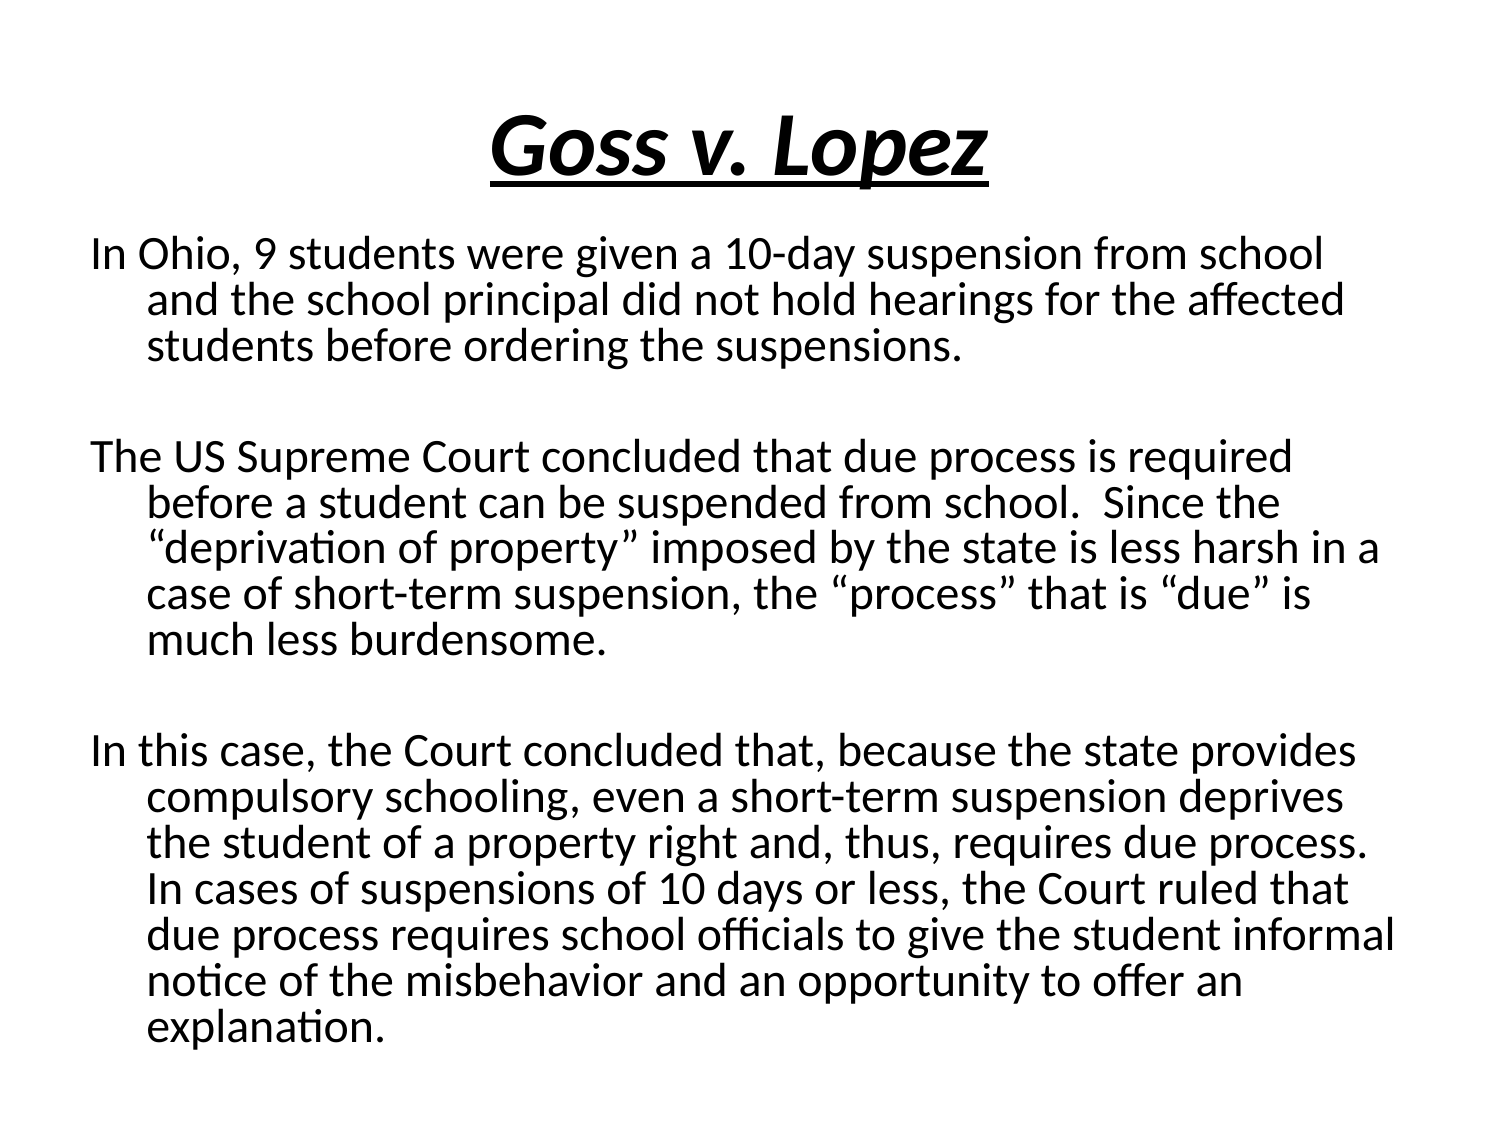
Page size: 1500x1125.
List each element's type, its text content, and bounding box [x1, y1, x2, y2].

list In Ohio, 9 students were given a 10-day suspension from school and the school principal did not hold hearings for the affected students before ordering the suspensions. The US Supreme Court concluded that due process is required before a student can be suspended from school. Since the “deprivation of property” imposed by the state is less harsh in a case of short-term suspension, the “process” that is “due” is much less burdensome. In this case, the Court concluded that, because the state provides compulsory schooling, even a short-term suspension deprives the student of a property right and, thus, requires due process. In cases of suspensions of 10 days or less, the Court ruled that due process requires school officials to give the student informal notice of the misbehavior and an opportunity to offer an explanation. [74, 224, 1426, 1051]
title Goss v. Lopez [74, 44, 1426, 224]
